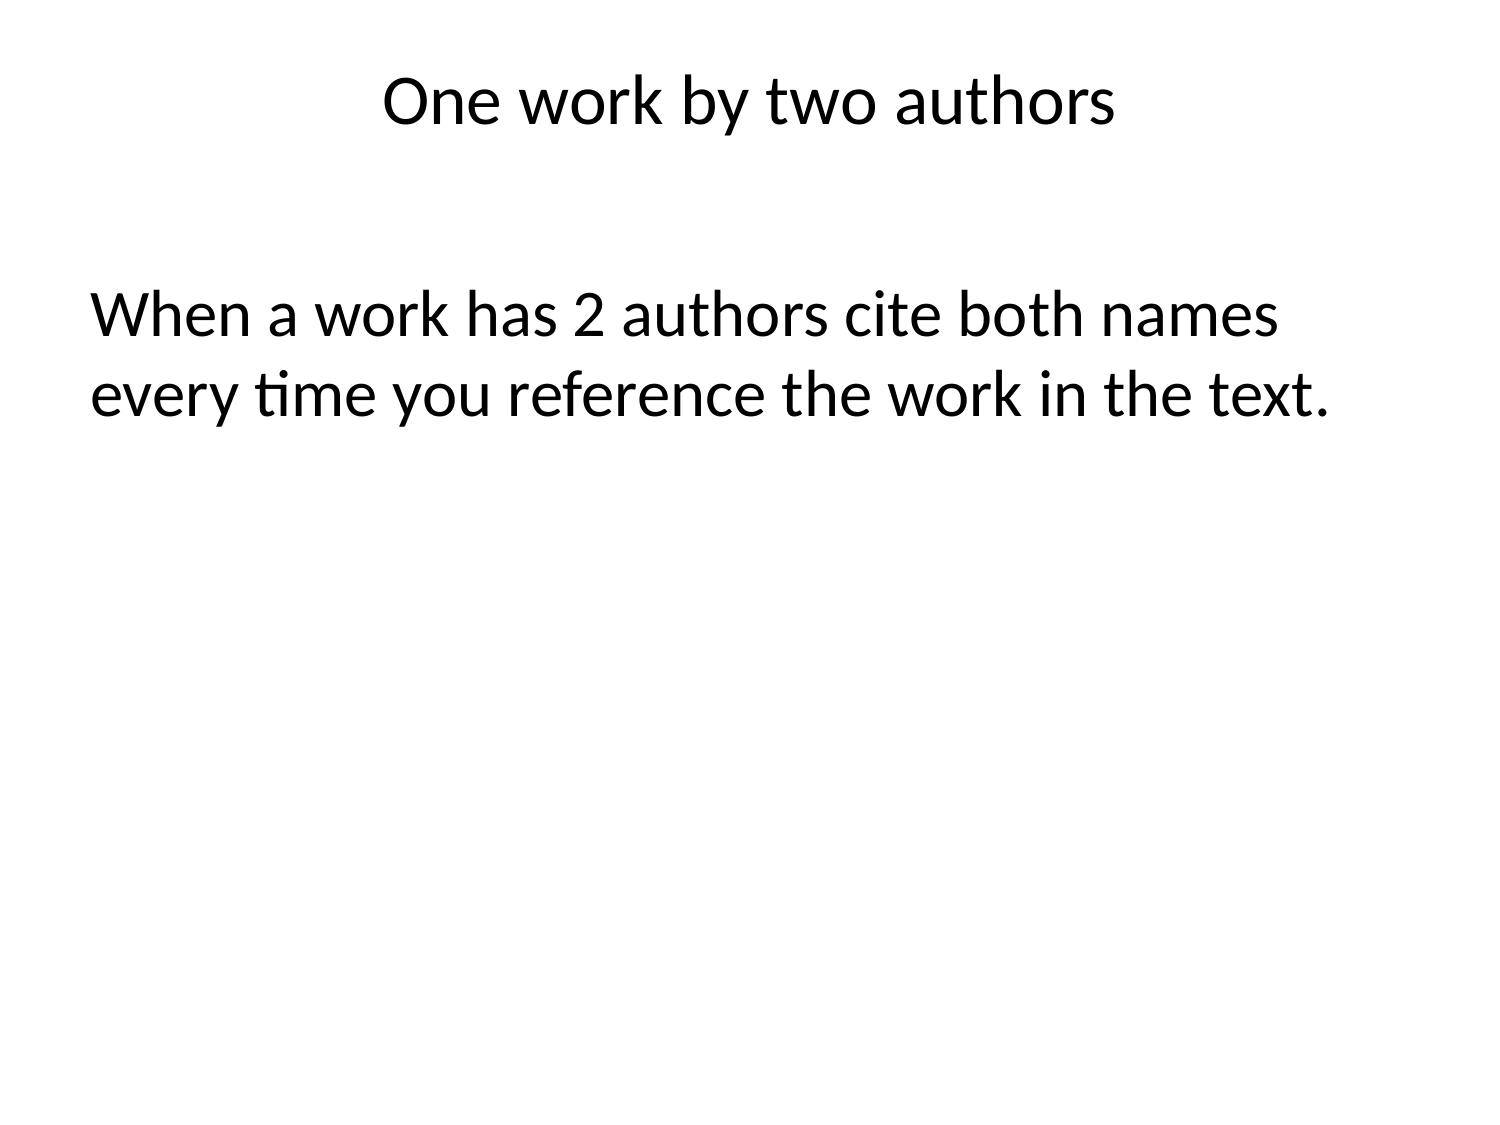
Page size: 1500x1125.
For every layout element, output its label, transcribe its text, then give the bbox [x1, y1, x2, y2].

list When a work has 2 authors cite both names every time you reference the work in the text. [75, 262, 1425, 1005]
title One work by two authors [75, 45, 1425, 233]
